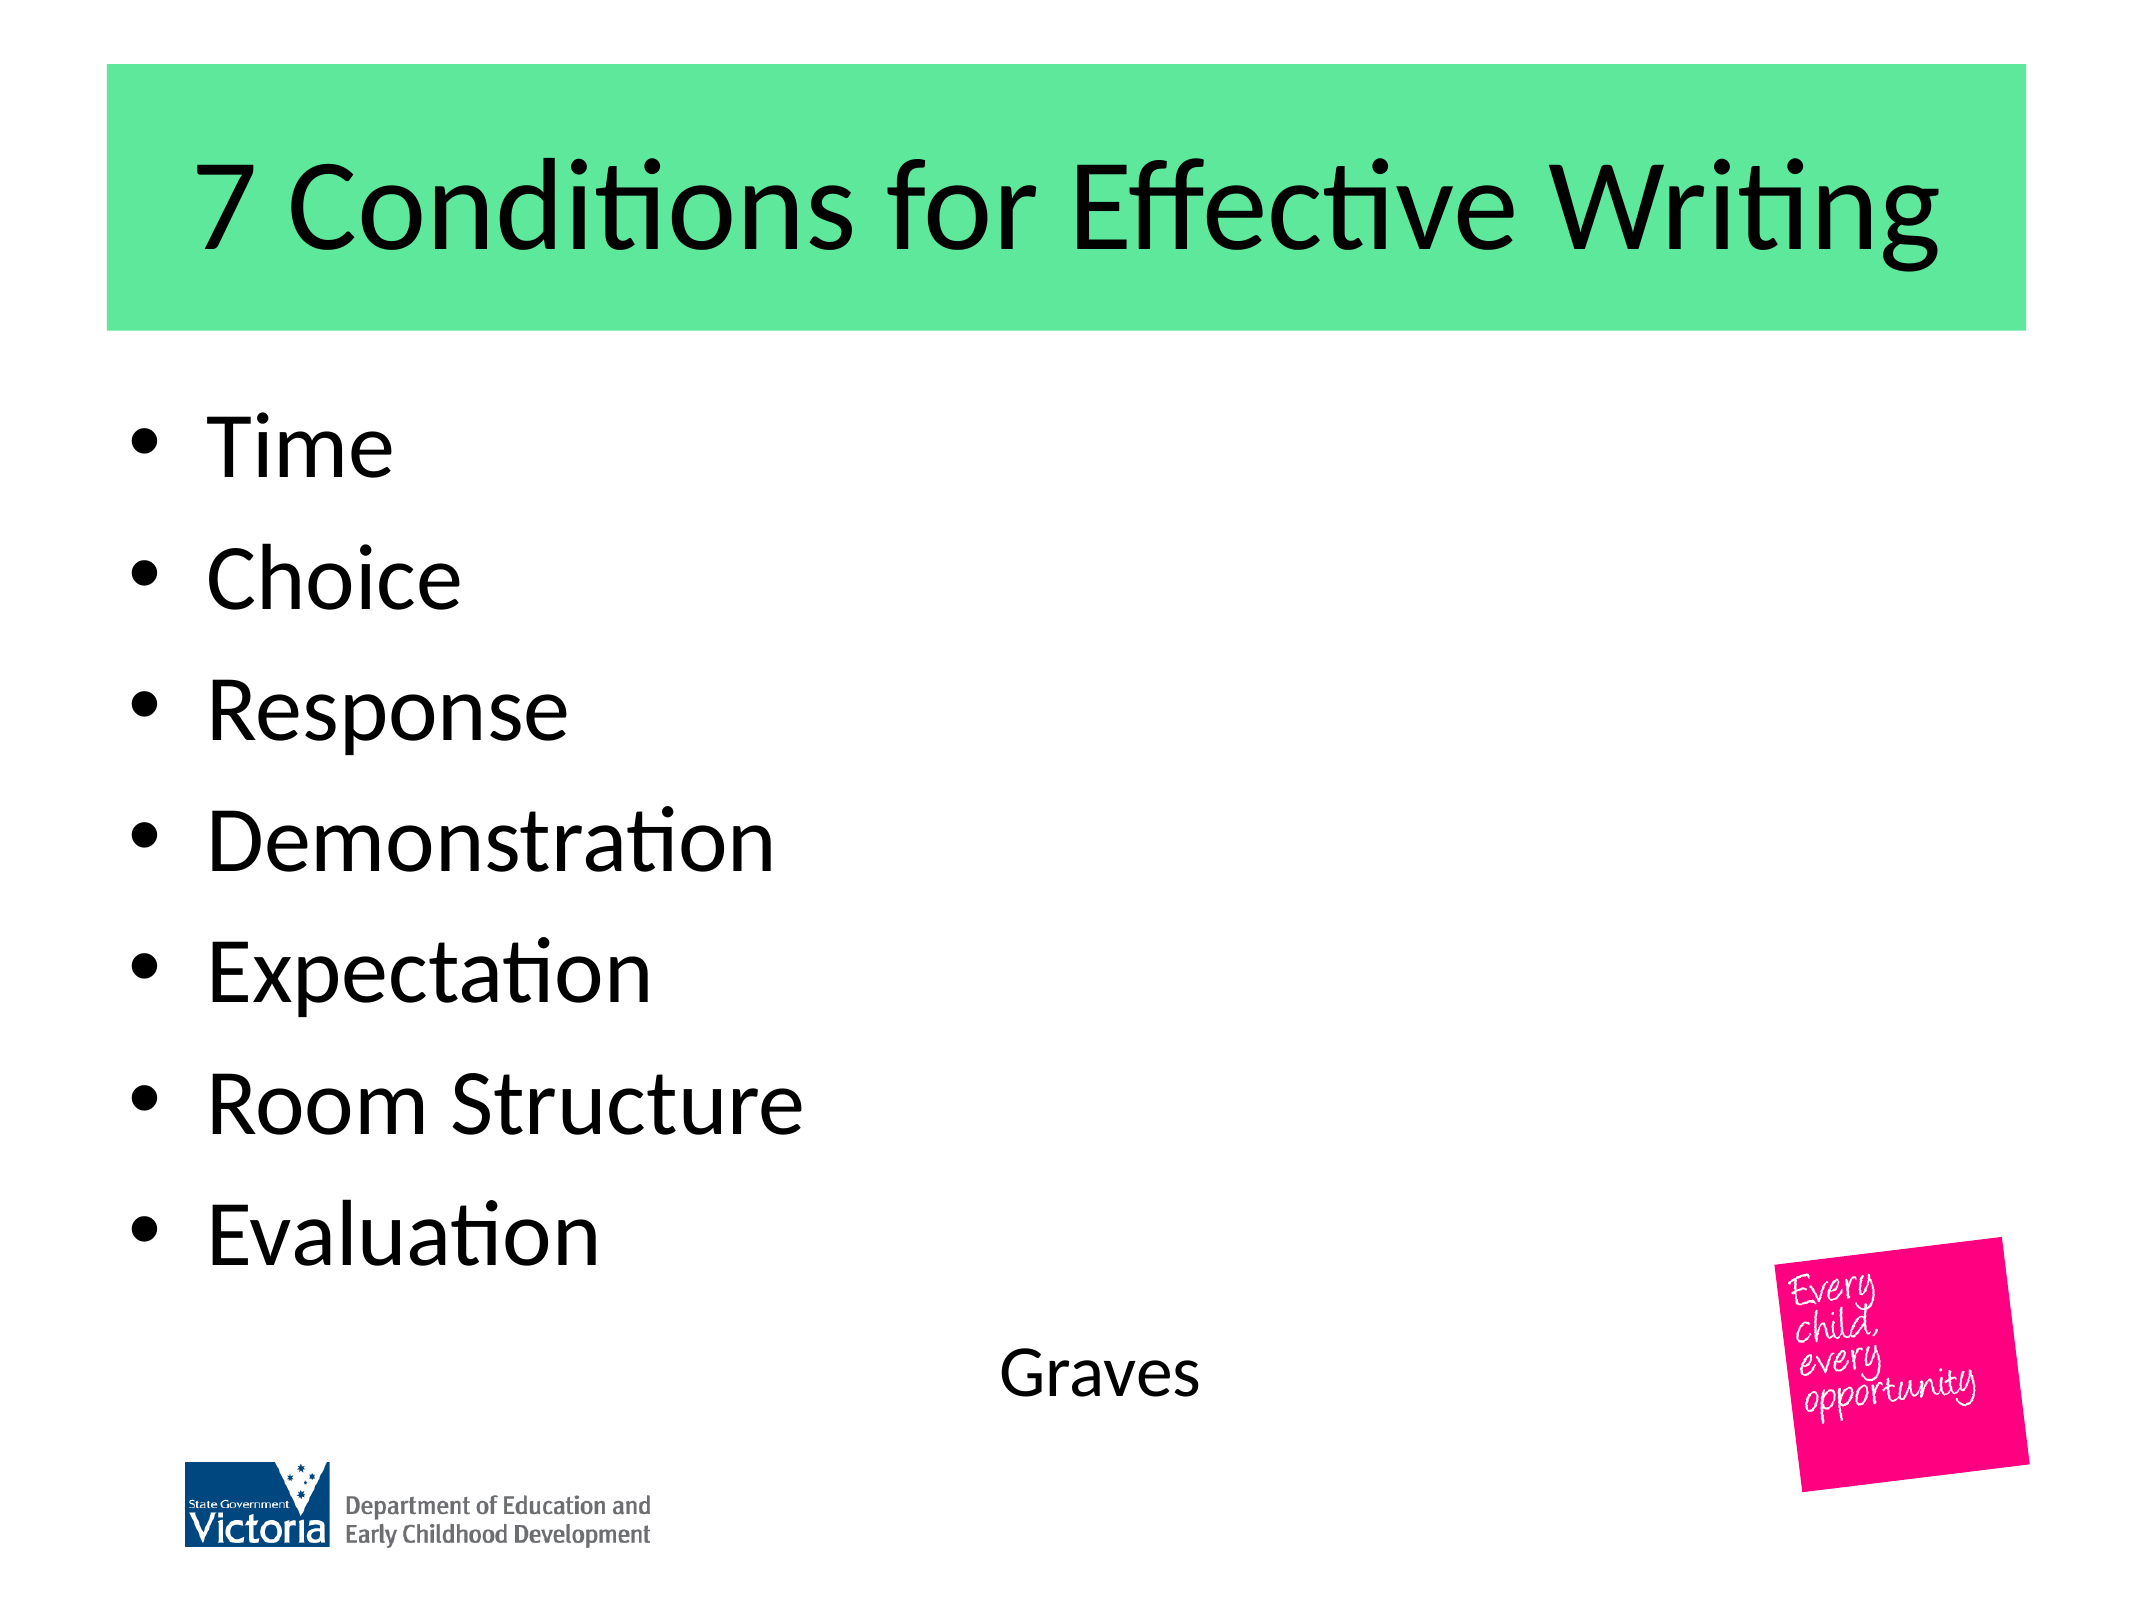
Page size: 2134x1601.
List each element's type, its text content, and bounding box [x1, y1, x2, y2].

picture [1795, 1430, 2030, 1493]
list Time Choice Response Demonstration Expectation Room Structure Evaluation Graves [106, 373, 2027, 1430]
picture [185, 1462, 650, 1548]
title 7 Conditions for Effective Writing [106, 63, 2027, 331]
